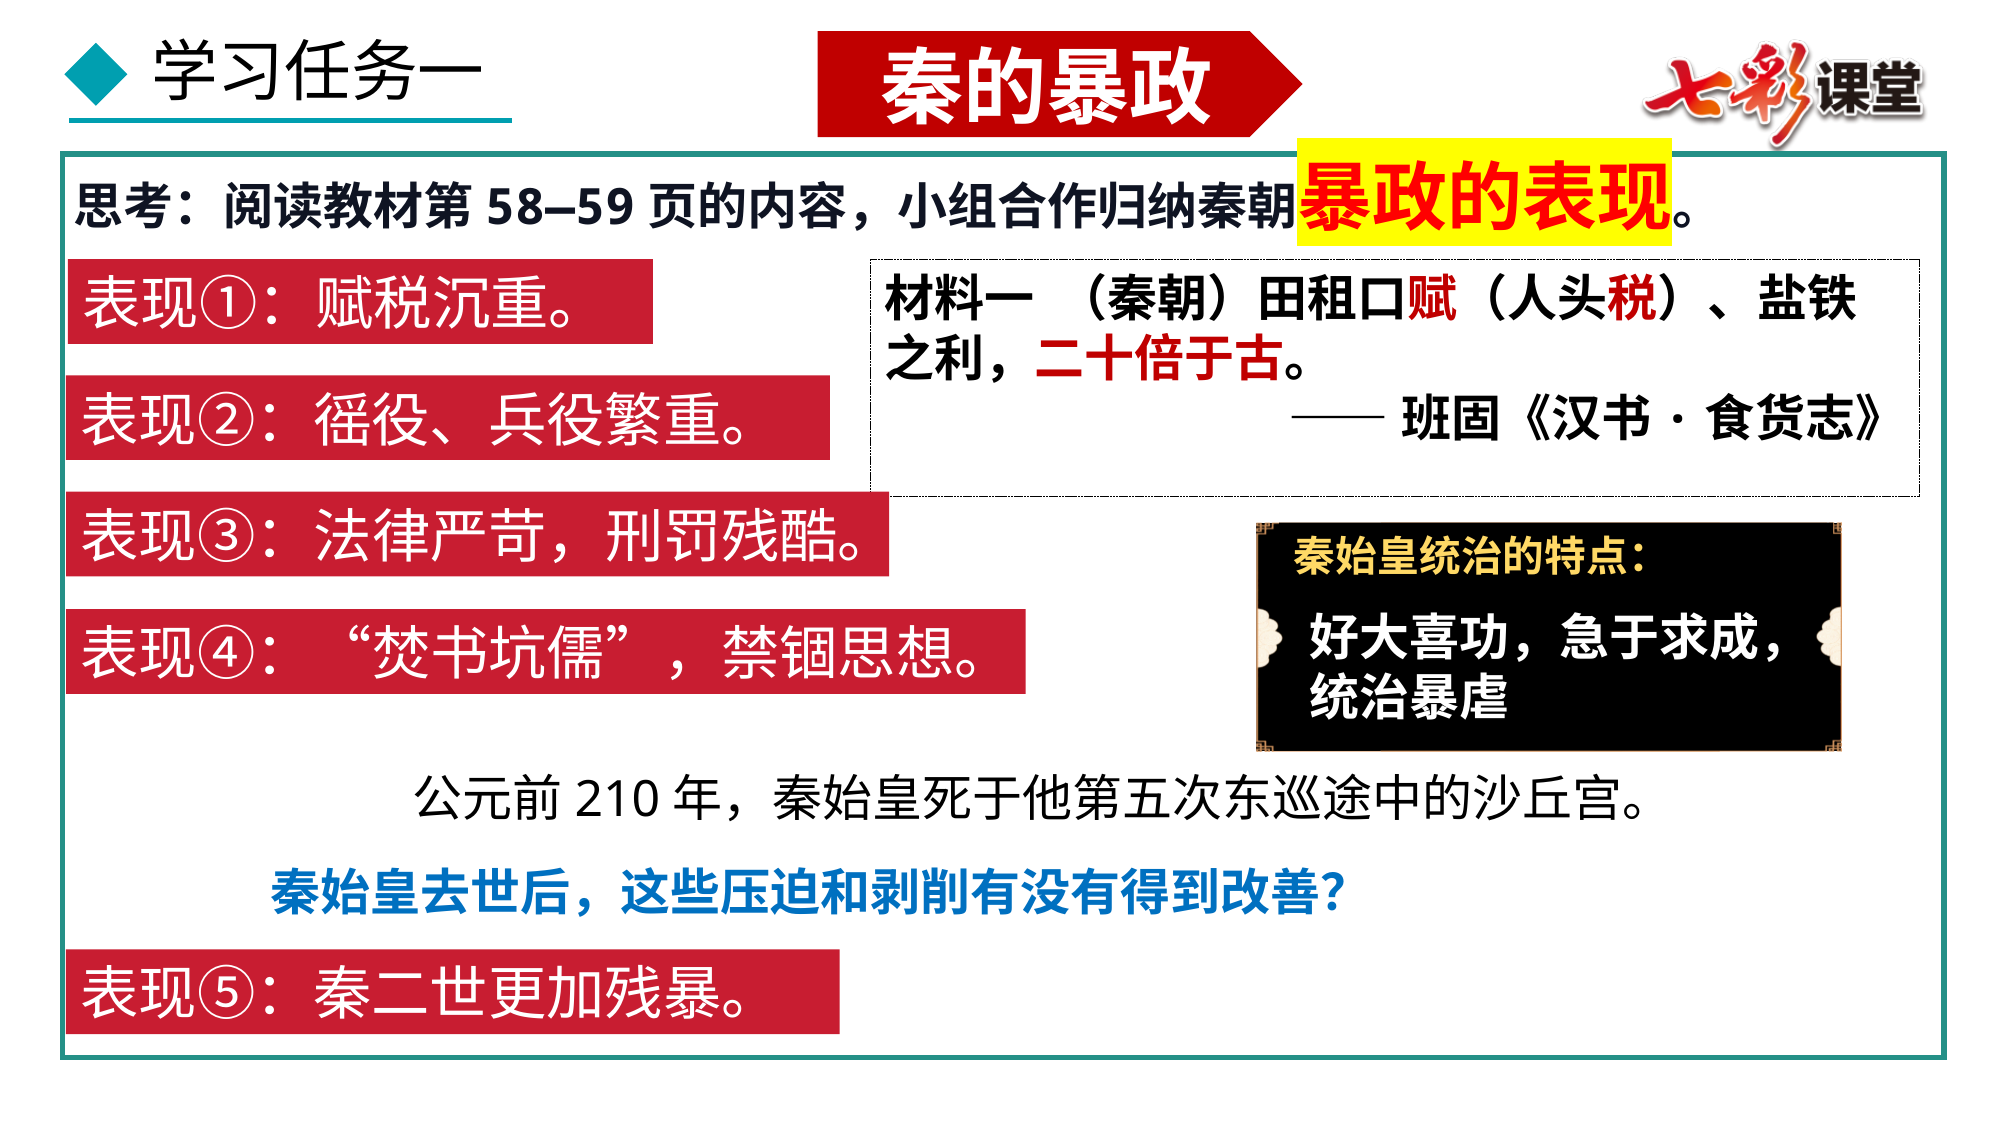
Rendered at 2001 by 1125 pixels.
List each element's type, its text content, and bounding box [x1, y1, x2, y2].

text_box 公元前210年，秦始皇死于他第五次东巡途中的沙丘宫。 [397, 758, 1807, 834]
picture [1638, 35, 1932, 151]
text_box 材料一 （秦朝）田租口赋（人头税）、盐铁之利，二十倍于古。 ——班固《汉书·食货志》 [870, 259, 1920, 497]
text_box 表现③：法律严苛，刑罚残酷。 [66, 491, 890, 577]
text_box 表现②：徭役、兵役繁重。 [65, 375, 830, 460]
text_box 秦的暴政 [816, 29, 1305, 139]
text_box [1255, 521, 1842, 752]
text_box 表现①：赋税沉重。 [67, 259, 653, 344]
text_box 表现⑤：秦二世更加残暴。 [65, 949, 840, 1035]
text_box 思考：阅读教材第58—59页的内容，小组合作归纳秦朝暴政的表现。 [58, 142, 1720, 248]
text_box 秦始皇去世后，这些压迫和剥削有没有得到改善？ [254, 853, 1395, 929]
text_box 表现④：“焚书坑儒”，禁锢思想。 [66, 609, 1026, 694]
